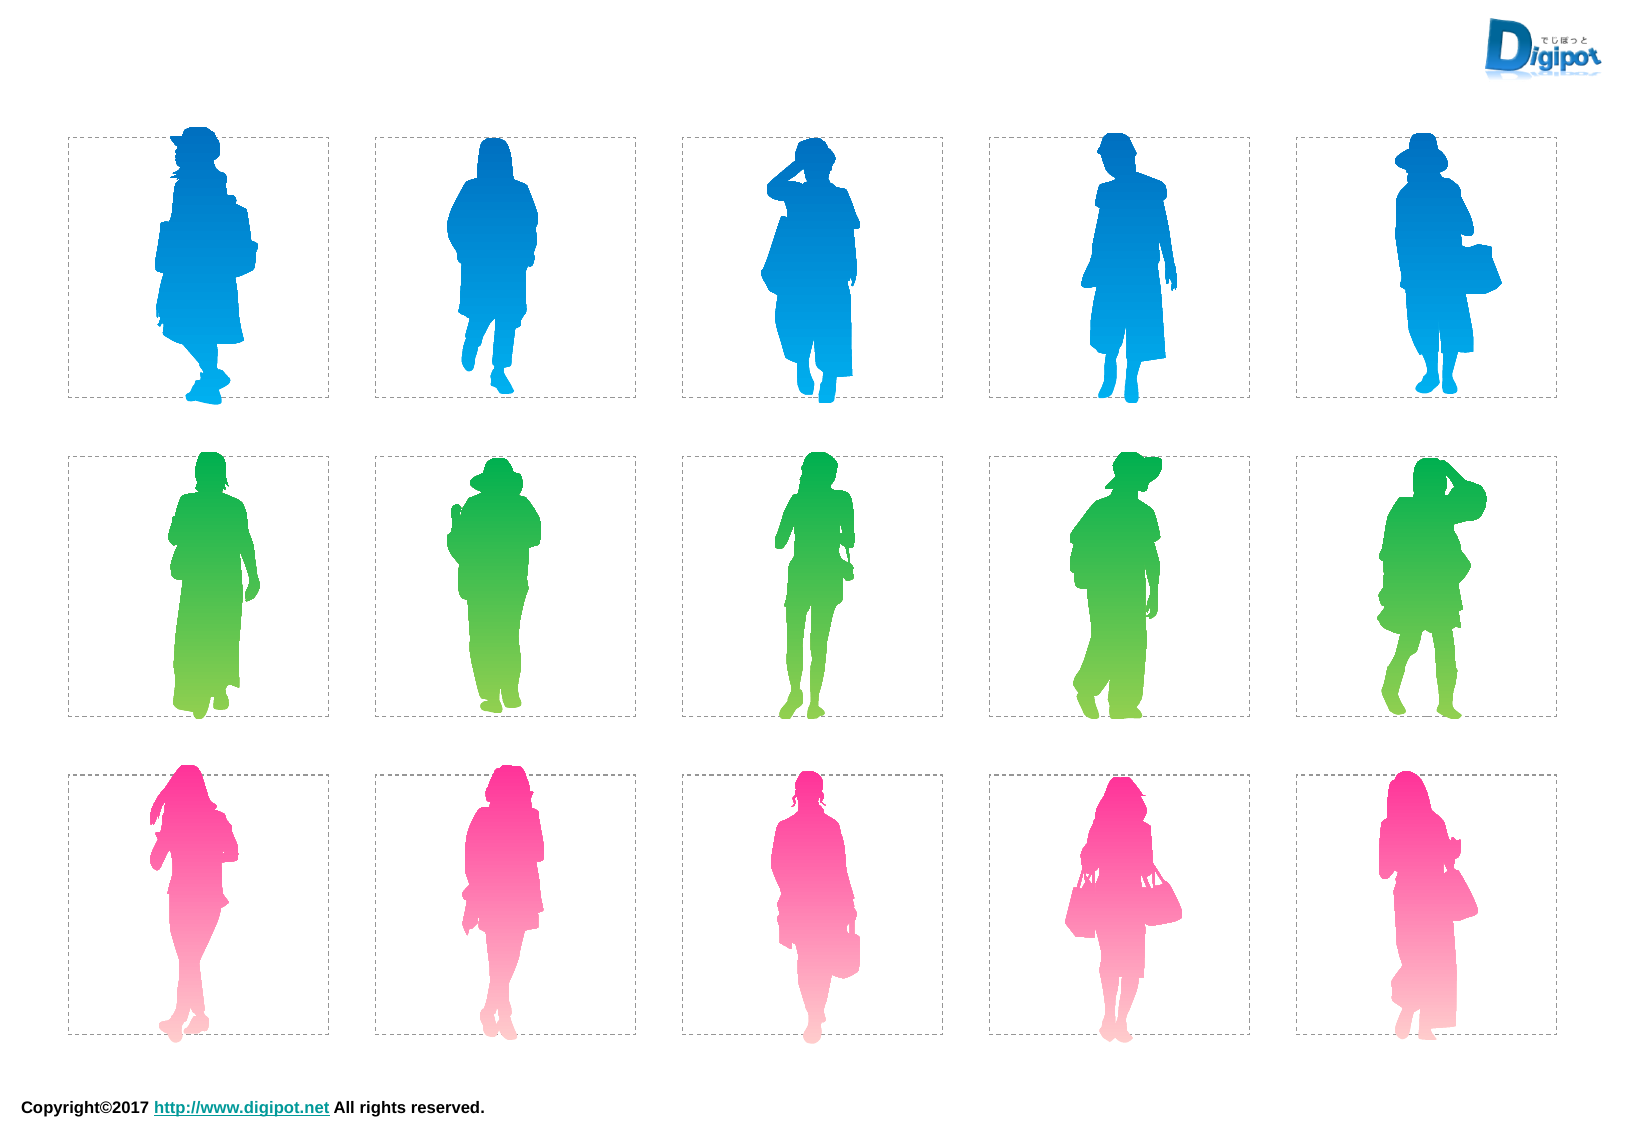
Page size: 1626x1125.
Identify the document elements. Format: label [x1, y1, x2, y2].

text_box [462, 764, 545, 1040]
text_box [446, 457, 542, 714]
text_box [760, 137, 860, 404]
text_box [168, 451, 260, 720]
picture [1485, 18, 1602, 82]
text_box [774, 451, 855, 720]
text_box [155, 126, 259, 405]
text_box [1081, 132, 1178, 404]
text_box [150, 764, 239, 1043]
text_box [1378, 771, 1478, 1040]
text_box [1069, 451, 1163, 720]
text_box [1065, 776, 1183, 1043]
text_box [770, 771, 860, 1044]
text_box [1376, 457, 1488, 720]
text_box [1395, 132, 1502, 395]
text_box [446, 137, 539, 395]
